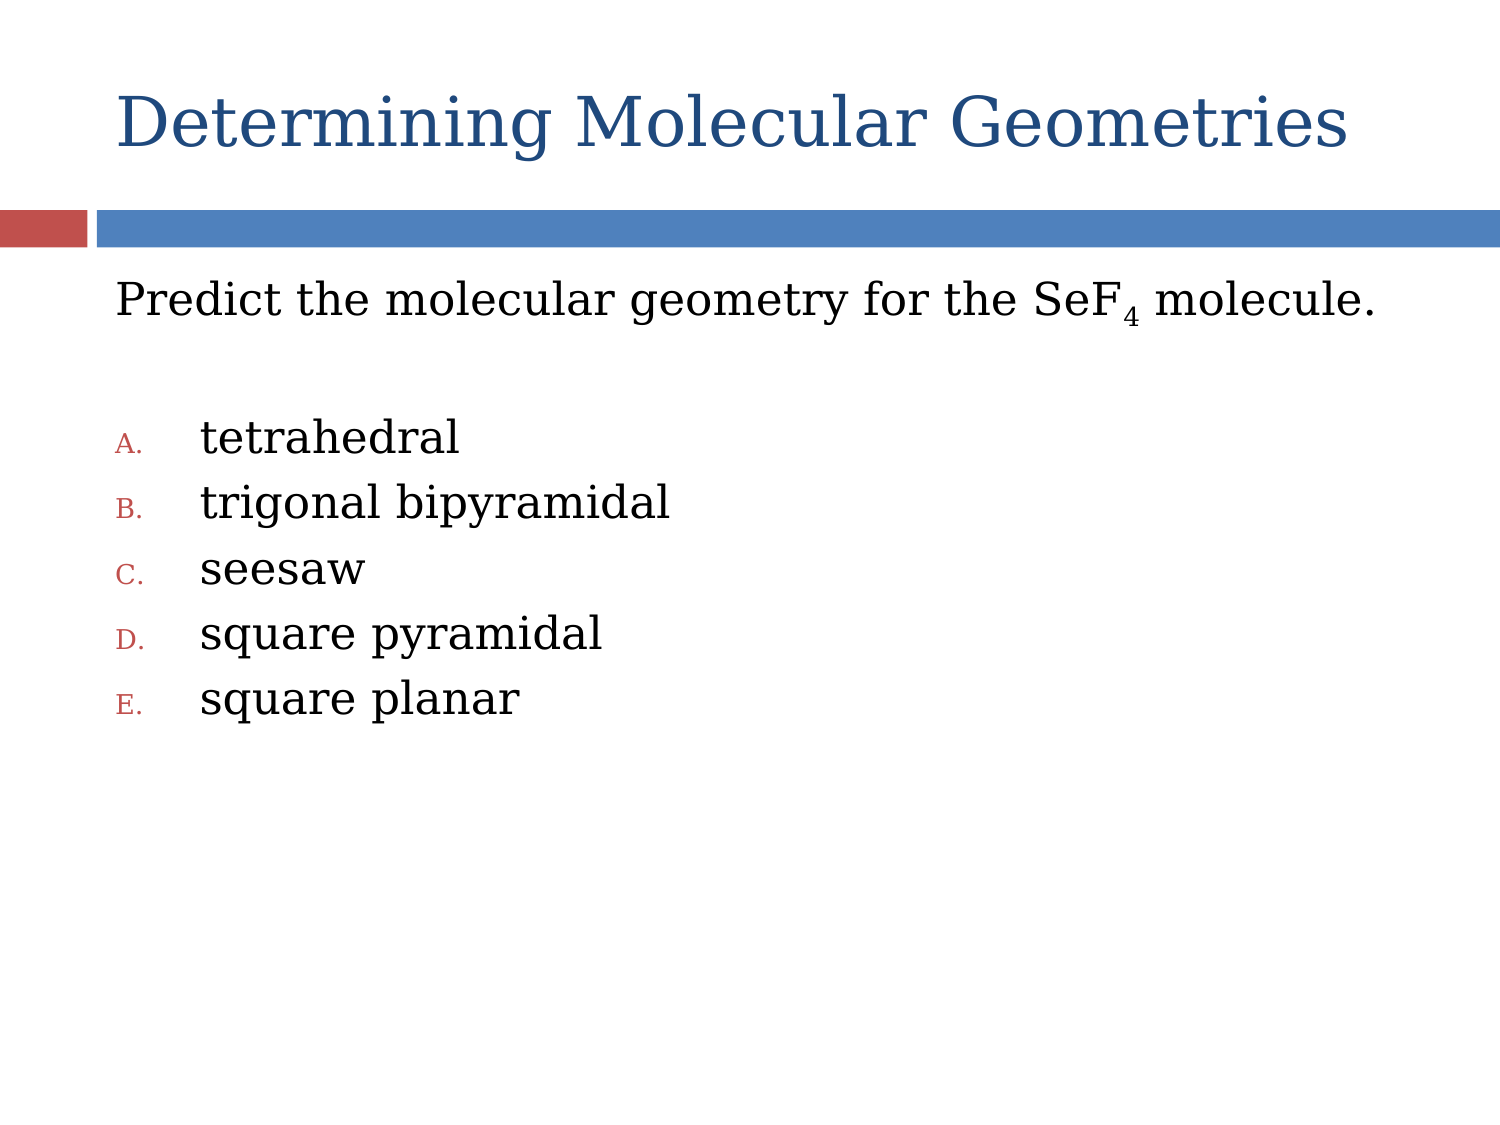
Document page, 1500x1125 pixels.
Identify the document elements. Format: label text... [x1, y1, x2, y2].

title Determining Molecular Geometries [100, 37, 1438, 200]
list Predict the molecular geometry for the SeF4 molecule. tetrahedral trigonal bipyramidal seesaw square pyramidal square planar [100, 262, 1438, 1000]
